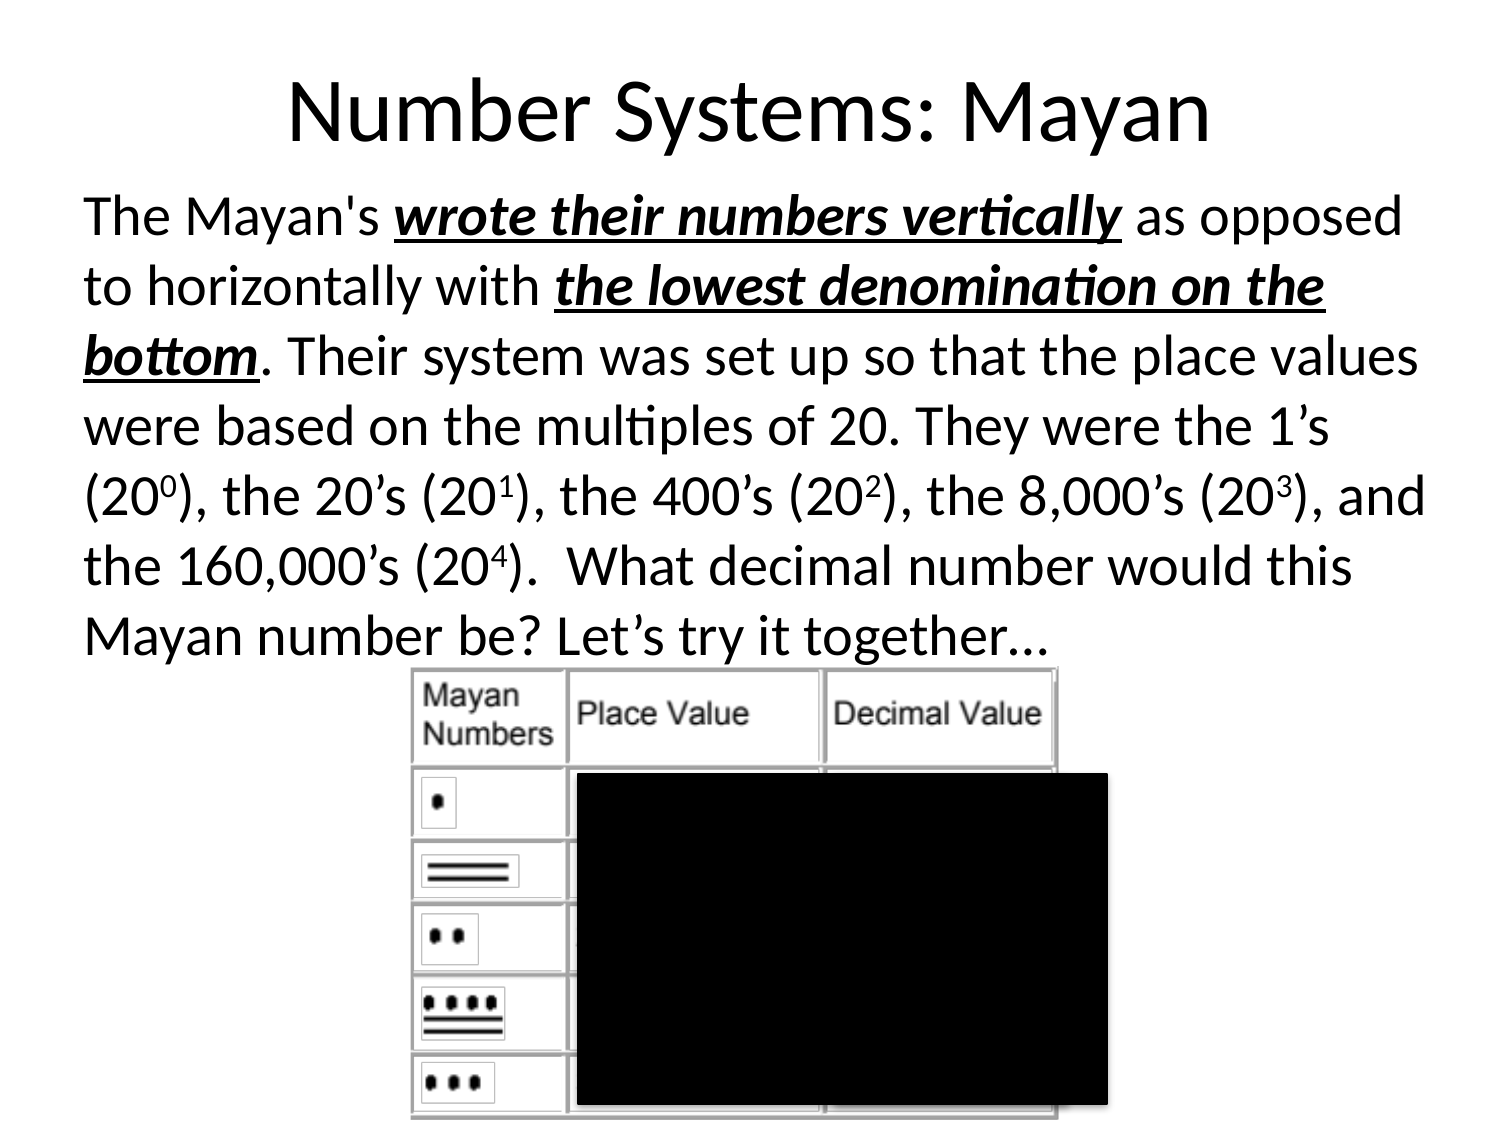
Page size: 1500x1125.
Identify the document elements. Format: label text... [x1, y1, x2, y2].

title Number Systems: Mayan [112, 0, 1388, 169]
text_box The Mayan's wrote their numbers vertically as opposed to horizontally with the lowest denomination on the bottom. Their system was set up so that the place values were based on the multiples of 20. They were the 1’s (200), the 20’s (201), the 400’s (202), the 8,000’s (203), and the 160,000’s (204). What decimal number would this Mayan number be? Let’s try it together… [68, 169, 1444, 720]
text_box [410, 666, 1500, 1125]
